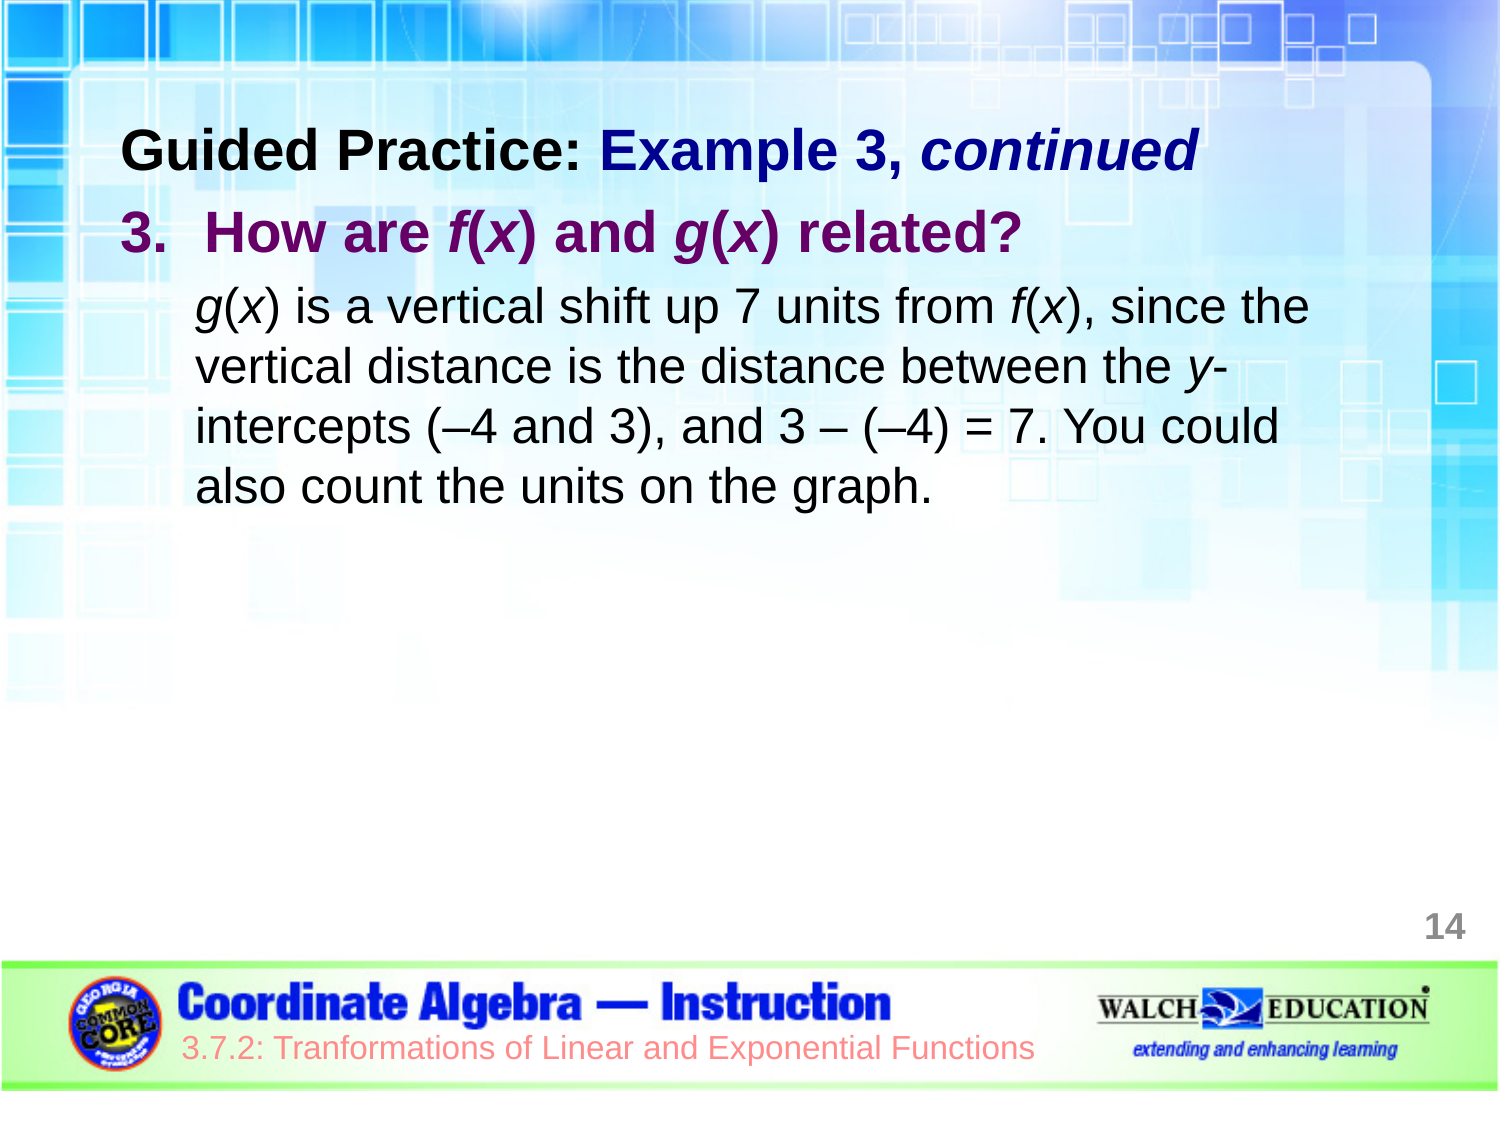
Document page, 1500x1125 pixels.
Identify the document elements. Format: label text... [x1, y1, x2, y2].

picture [1, 0, 1500, 1091]
subtitle Guided Practice: Example 3, continued How are f(x) and g(x) related? g(x) is a vertical shift up 7 units from f(x), since the vertical distance is the distance between the y-intercepts (–4 and 3), and 3 – (–4) = 7. You could also count the units on the graph. [105, 105, 1394, 925]
slide_number 14 [1361, 901, 1481, 949]
footer 3.7.2: Tranformations of Linear and Exponential Functions [166, 1024, 1080, 1069]
